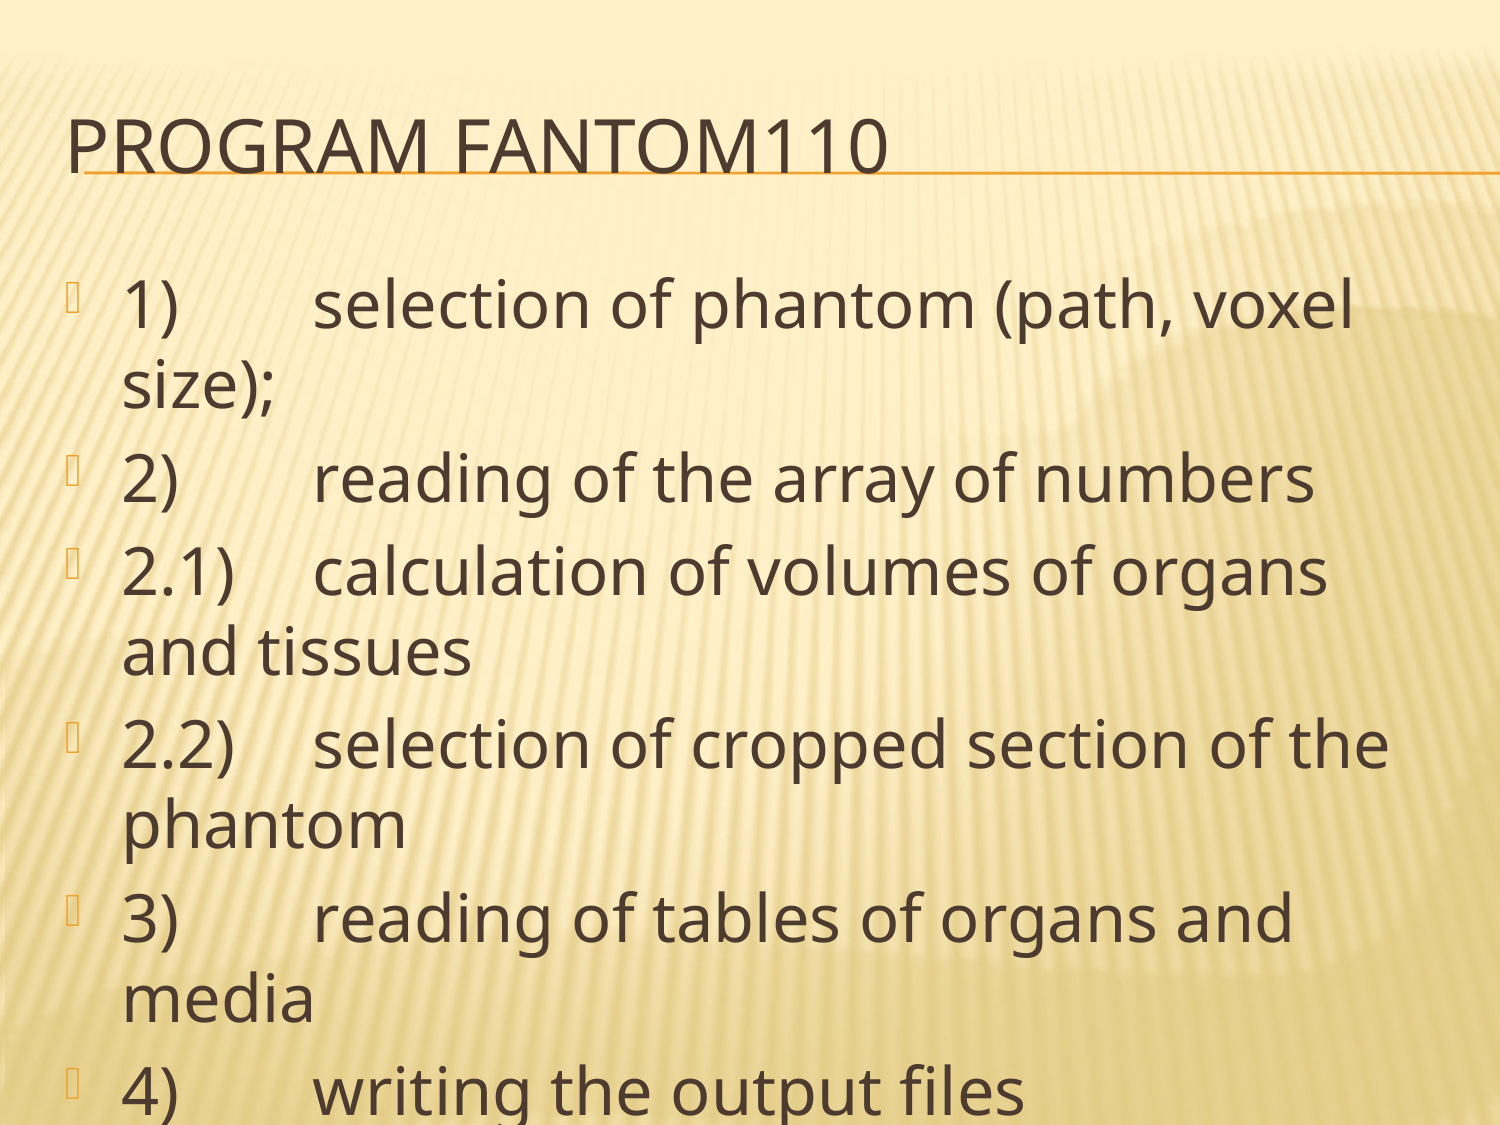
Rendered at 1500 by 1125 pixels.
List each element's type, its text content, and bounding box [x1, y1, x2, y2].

title PROGRAM fantom110 [50, 75, 1475, 213]
list 1) selection of phantom (path, voxel size); 2) reading of the array of numbers 2.1) calculation of volumes of organs and tissues 2.2) selection of cropped section of the phantom 3) reading of tables of organs and media 4) writing the output files [50, 254, 1475, 998]
